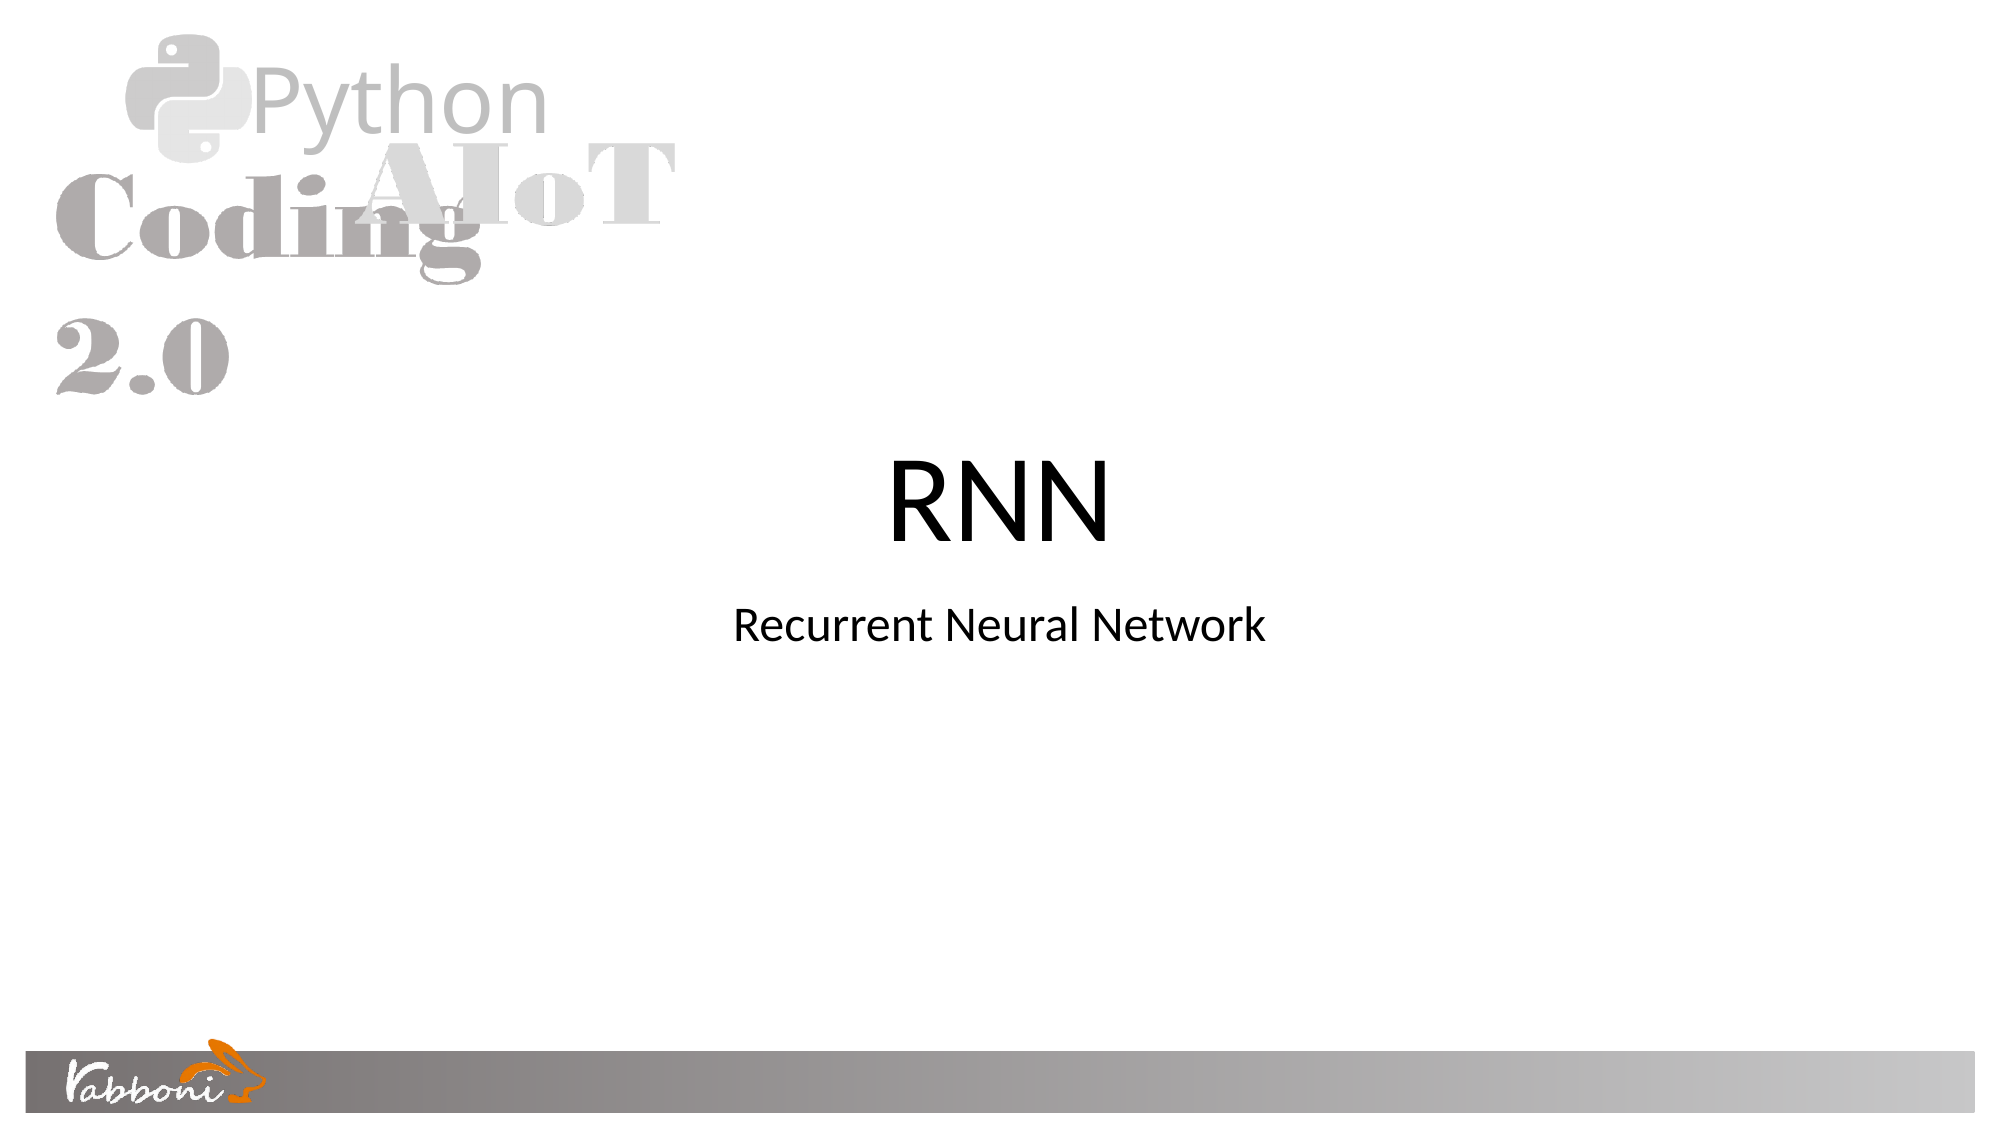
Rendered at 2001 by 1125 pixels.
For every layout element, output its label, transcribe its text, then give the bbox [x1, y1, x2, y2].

subtitle Recurrent Neural Network [249, 590, 1750, 863]
title RNN [249, 184, 1750, 576]
picture [44, 70, 689, 408]
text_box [110, 26, 539, 169]
picture [66, 1029, 268, 1112]
